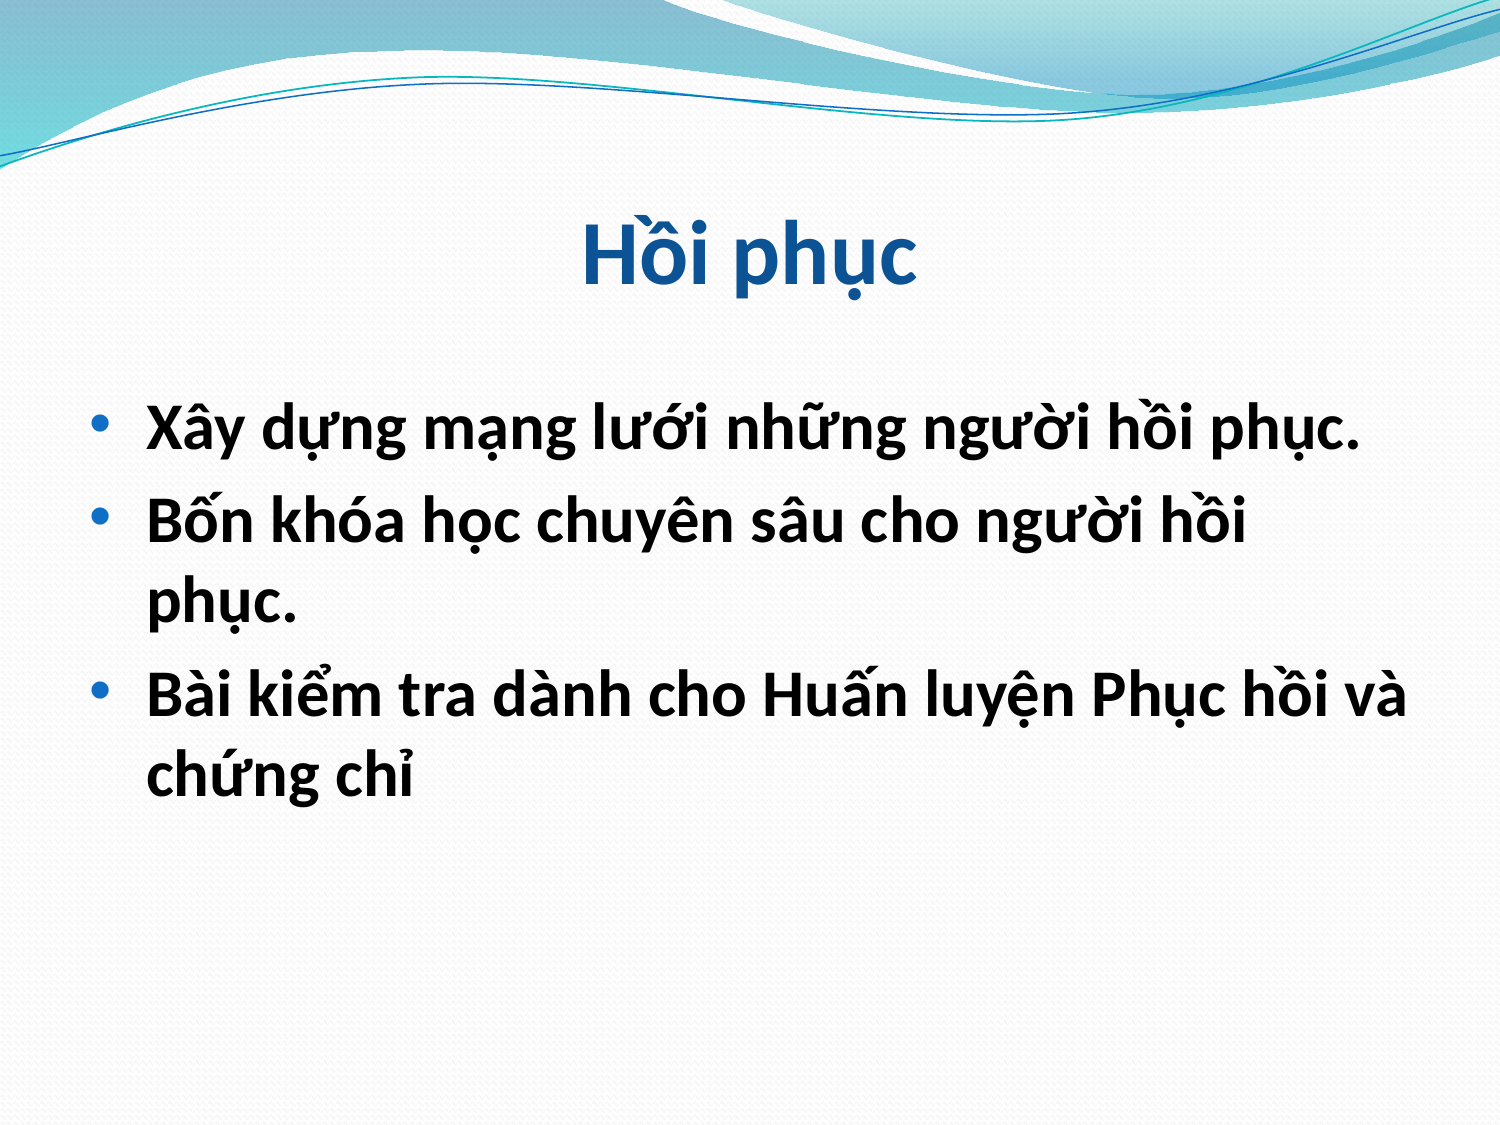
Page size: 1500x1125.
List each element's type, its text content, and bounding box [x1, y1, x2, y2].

list Xây dựng mạng lưới những người hồi phục. Bốn khóa học chuyên sâu cho người hồi phục. Bài kiểm tra dành cho Huấn luyện Phục hồi và chứng chỉ [75, 375, 1425, 1095]
title Hồi phục [75, 115, 1425, 303]
